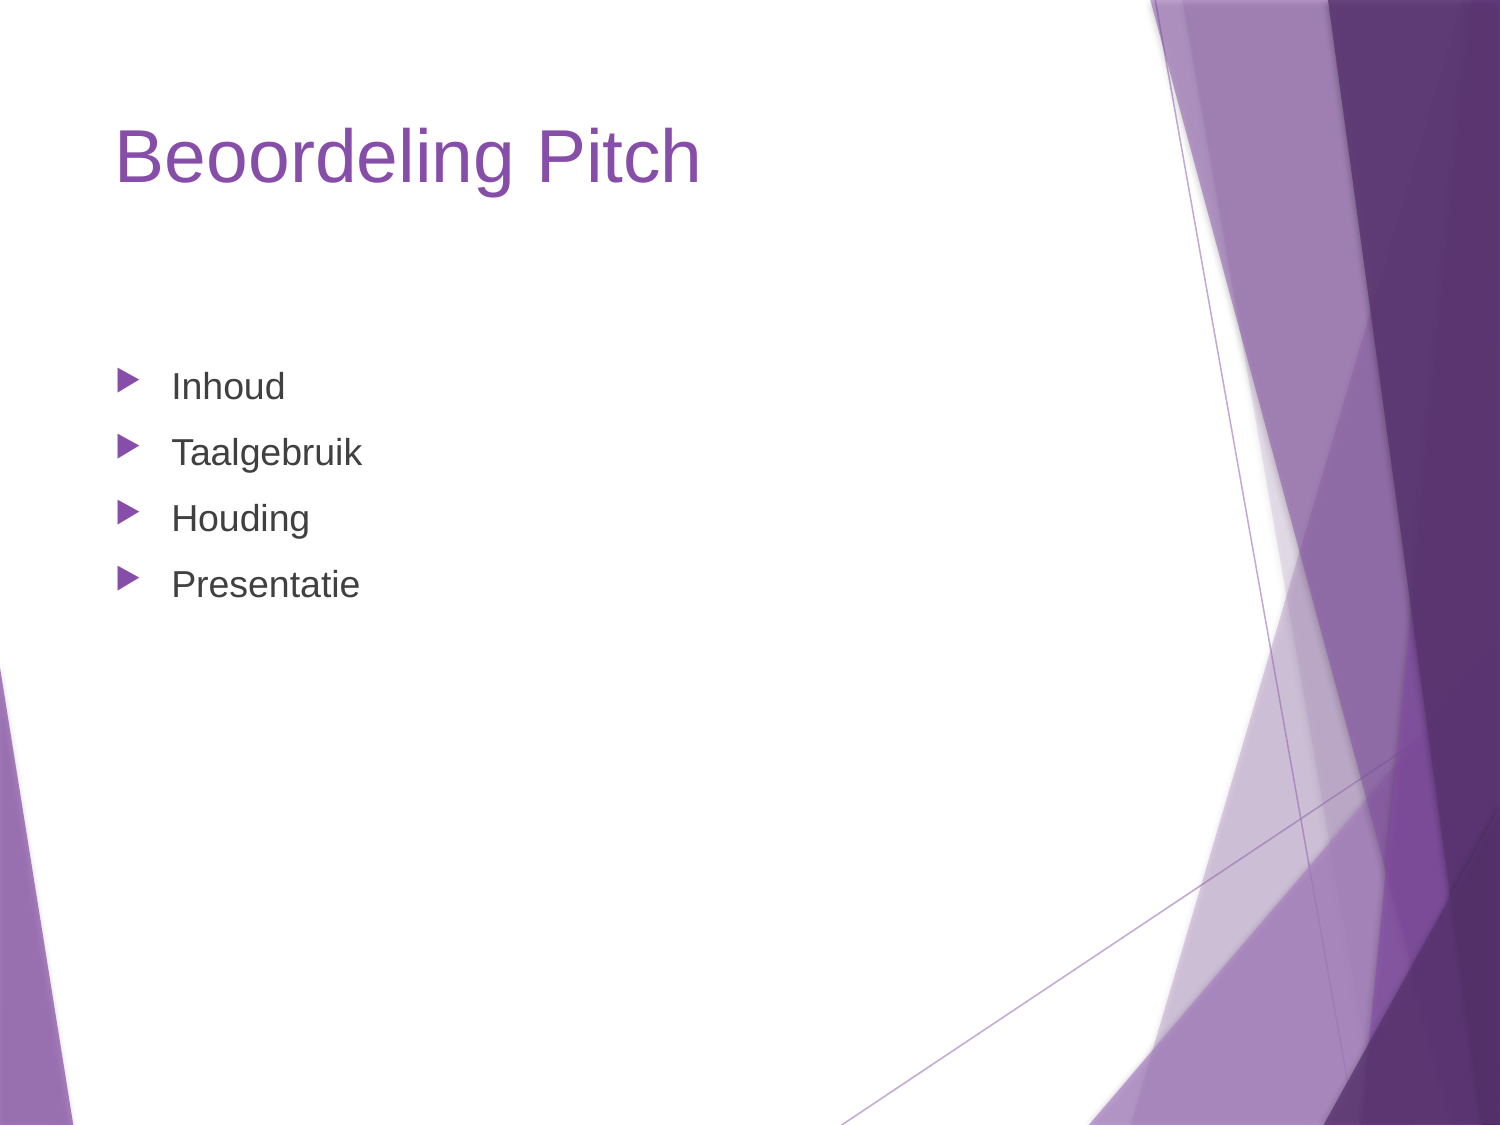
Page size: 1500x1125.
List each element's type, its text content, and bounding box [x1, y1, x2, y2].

list Inhoud Taalgebruik Houding Presentatie [99, 354, 1142, 992]
title Beoordeling Pitch [99, 99, 1142, 317]
